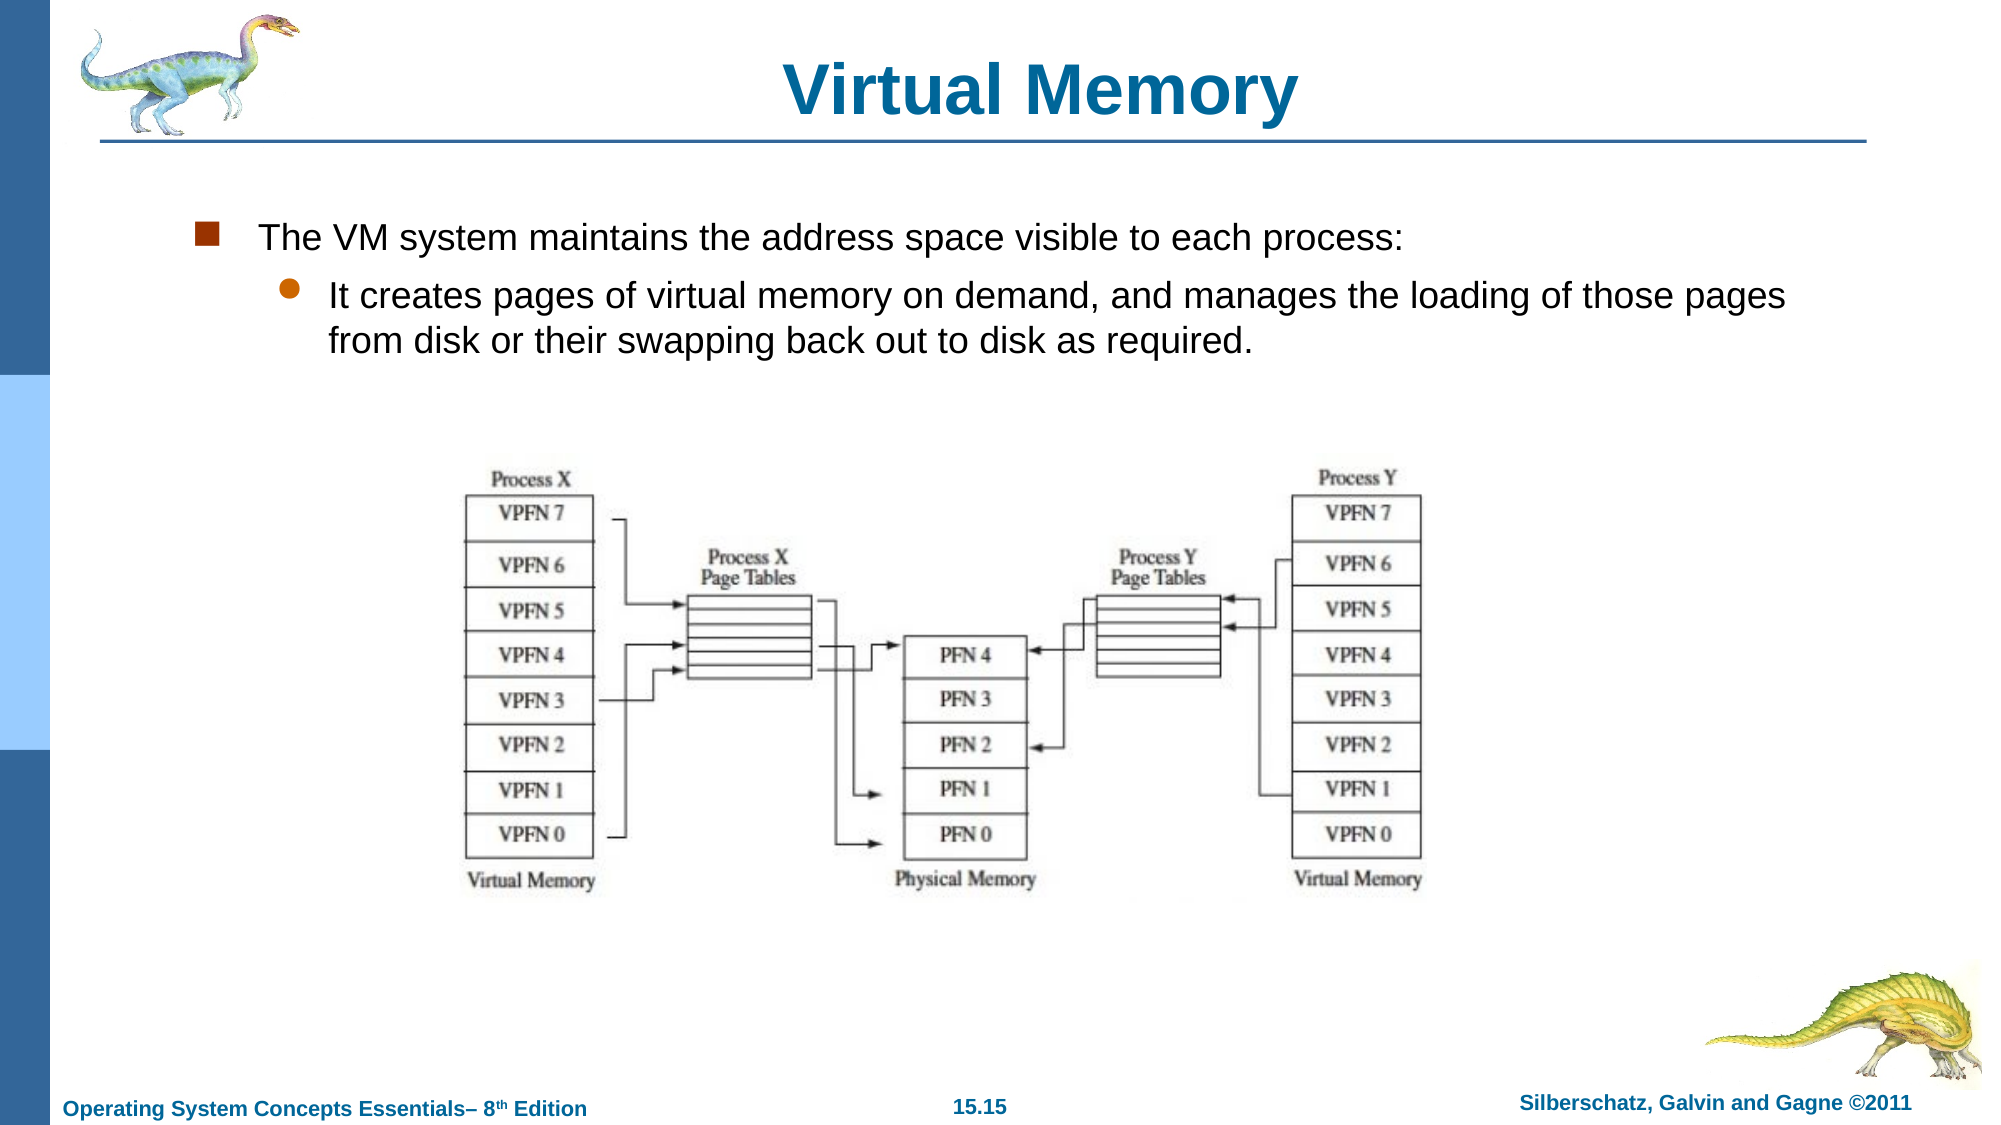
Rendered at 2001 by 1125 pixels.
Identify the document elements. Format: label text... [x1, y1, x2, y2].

picture [62, 0, 324, 149]
picture [1700, 959, 1982, 1090]
picture [459, 453, 1427, 903]
list The VM system maintains the address space visible to each process: It creates pages of virtual memory on demand, and manages the loading of those pages from disk or their swapping back out to disk as required. [176, 202, 1860, 1050]
title Virtual Memory [183, 45, 1900, 141]
